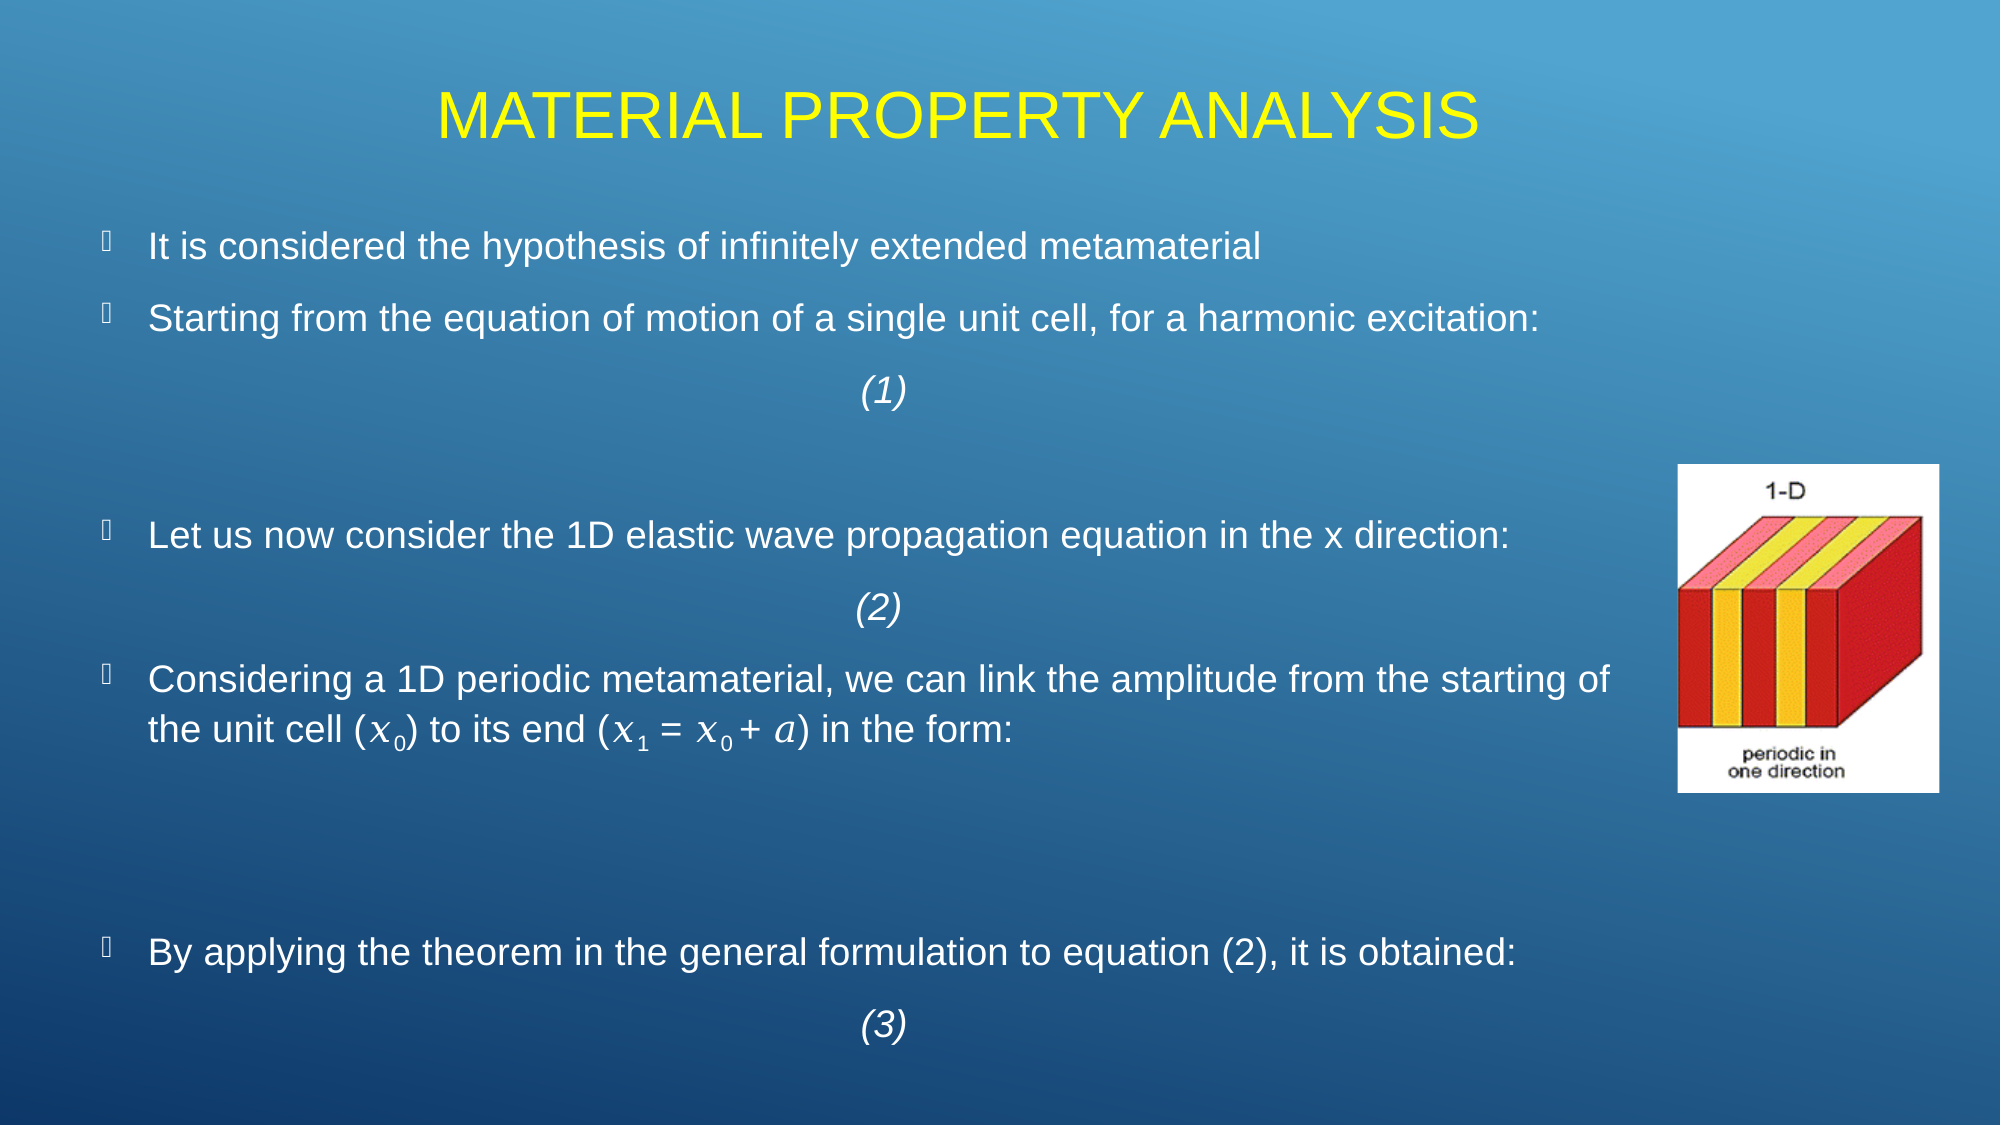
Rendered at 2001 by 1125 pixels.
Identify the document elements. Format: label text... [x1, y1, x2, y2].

picture [1677, 464, 1940, 794]
title Material property analysis [420, 21, 1500, 203]
